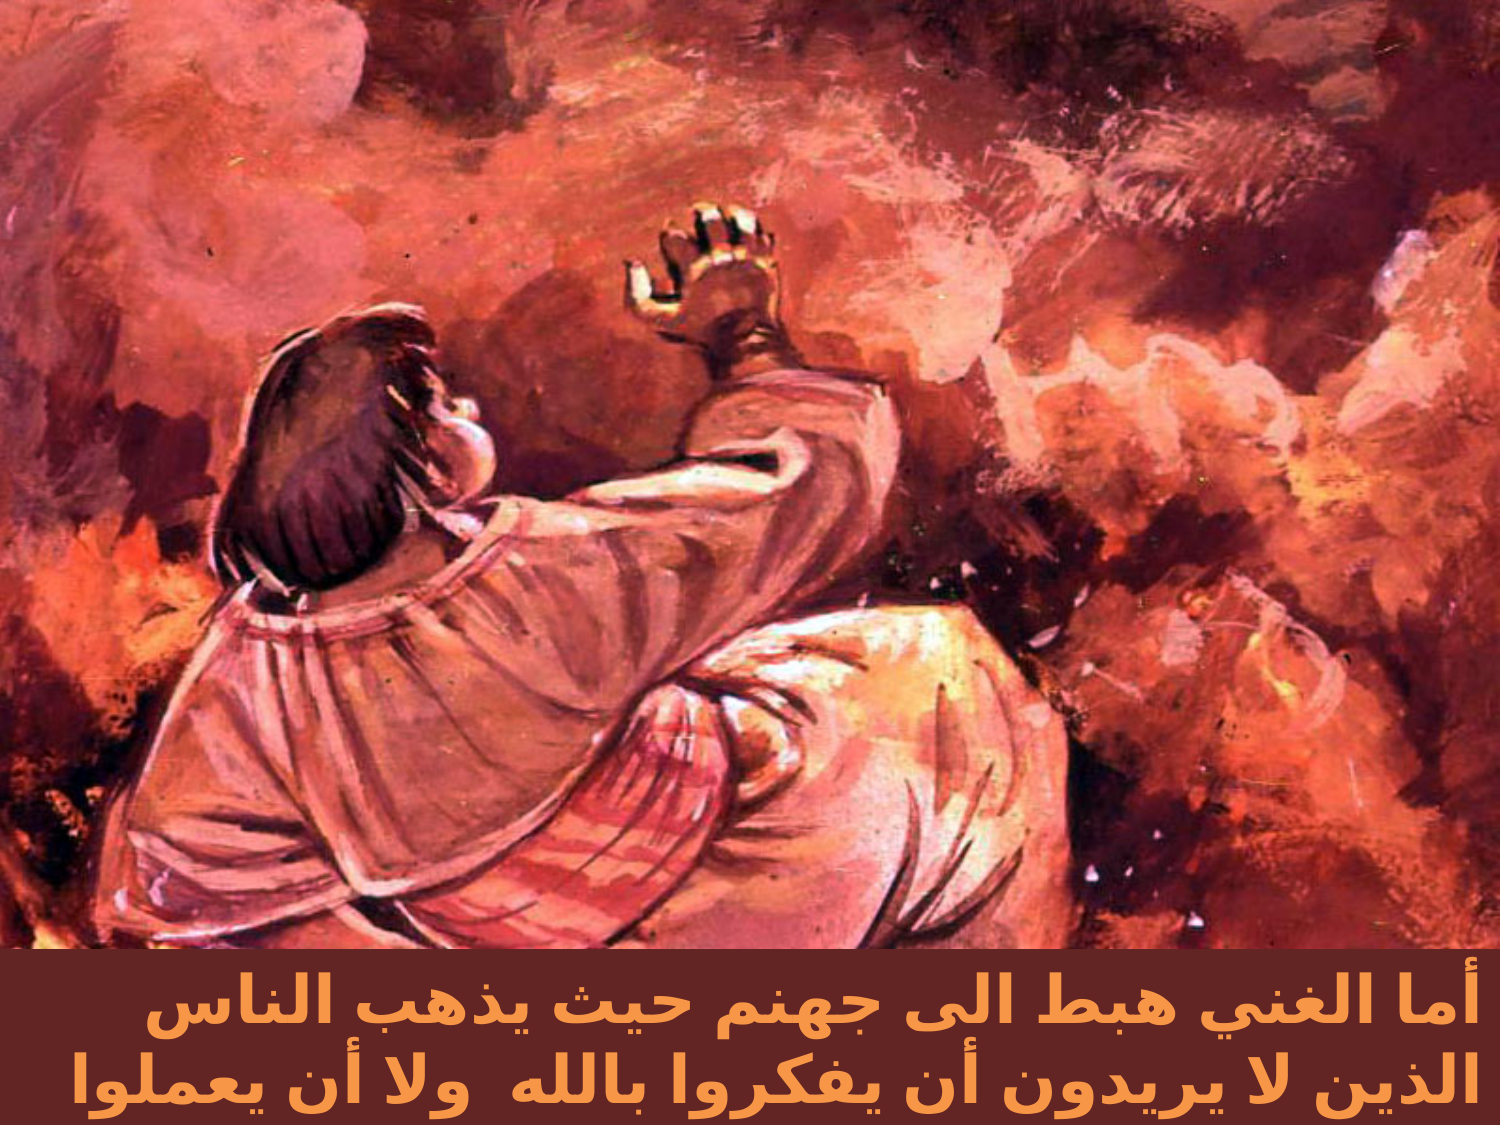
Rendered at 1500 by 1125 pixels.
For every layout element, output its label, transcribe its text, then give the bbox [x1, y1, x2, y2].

picture [0, 0, 1500, 950]
text_box أما الغني هبط الى جهنم حيث يذهب الناس الذين لا يريدون أن يفكروا بالله ولا أن يعملوا الخير [0, 956, 1500, 1125]
